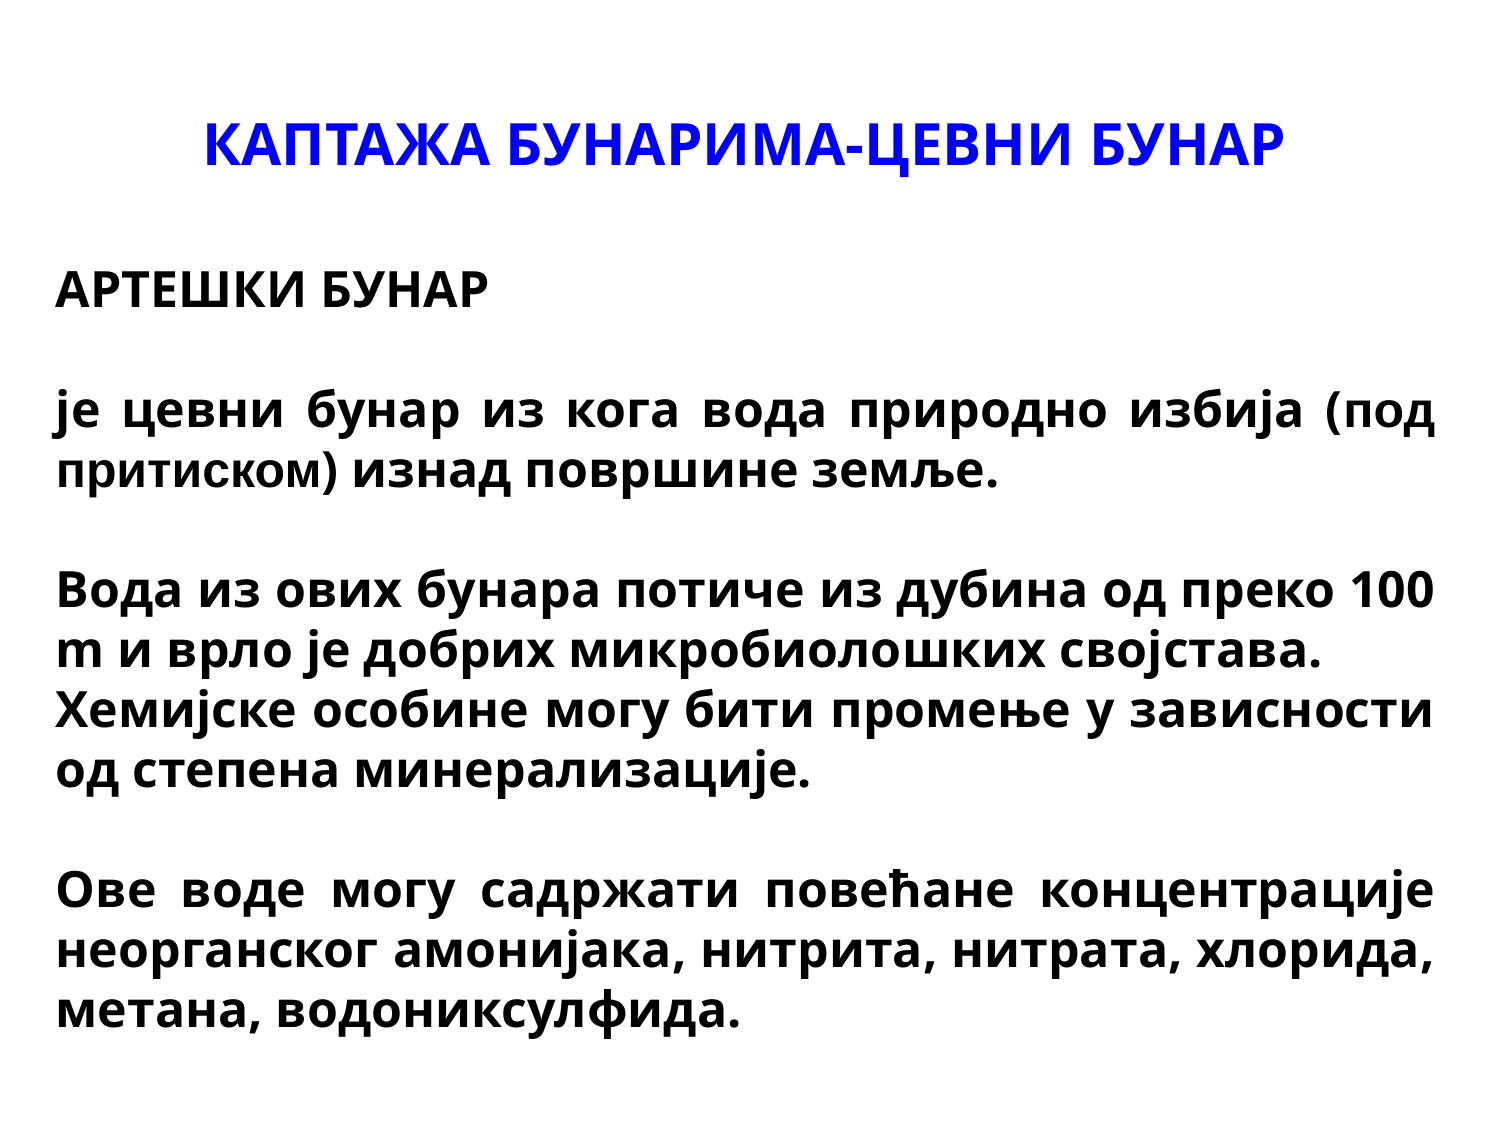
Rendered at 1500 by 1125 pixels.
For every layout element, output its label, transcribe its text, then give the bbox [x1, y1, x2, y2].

text_box АРТЕШКИ БУНАР је цевни бунар из кога вода природно избија (под притиском) изнад површине земље. Вода из ових бунара потиче из дубина од преко 100 m и врло је добрих микробиолошких својстава. Хемијске особине могу бити промење у зависности од степена минерализације. Ове воде могу садржати повећане концентрације неорганског амонијака, нитрита, нитрата, хлорида, метана, водониксулфида. [41, 249, 1450, 1045]
text_box КАПТАЖА БУНАРИМА-ЦЕВНИ БУНАР [187, 99, 1450, 185]
